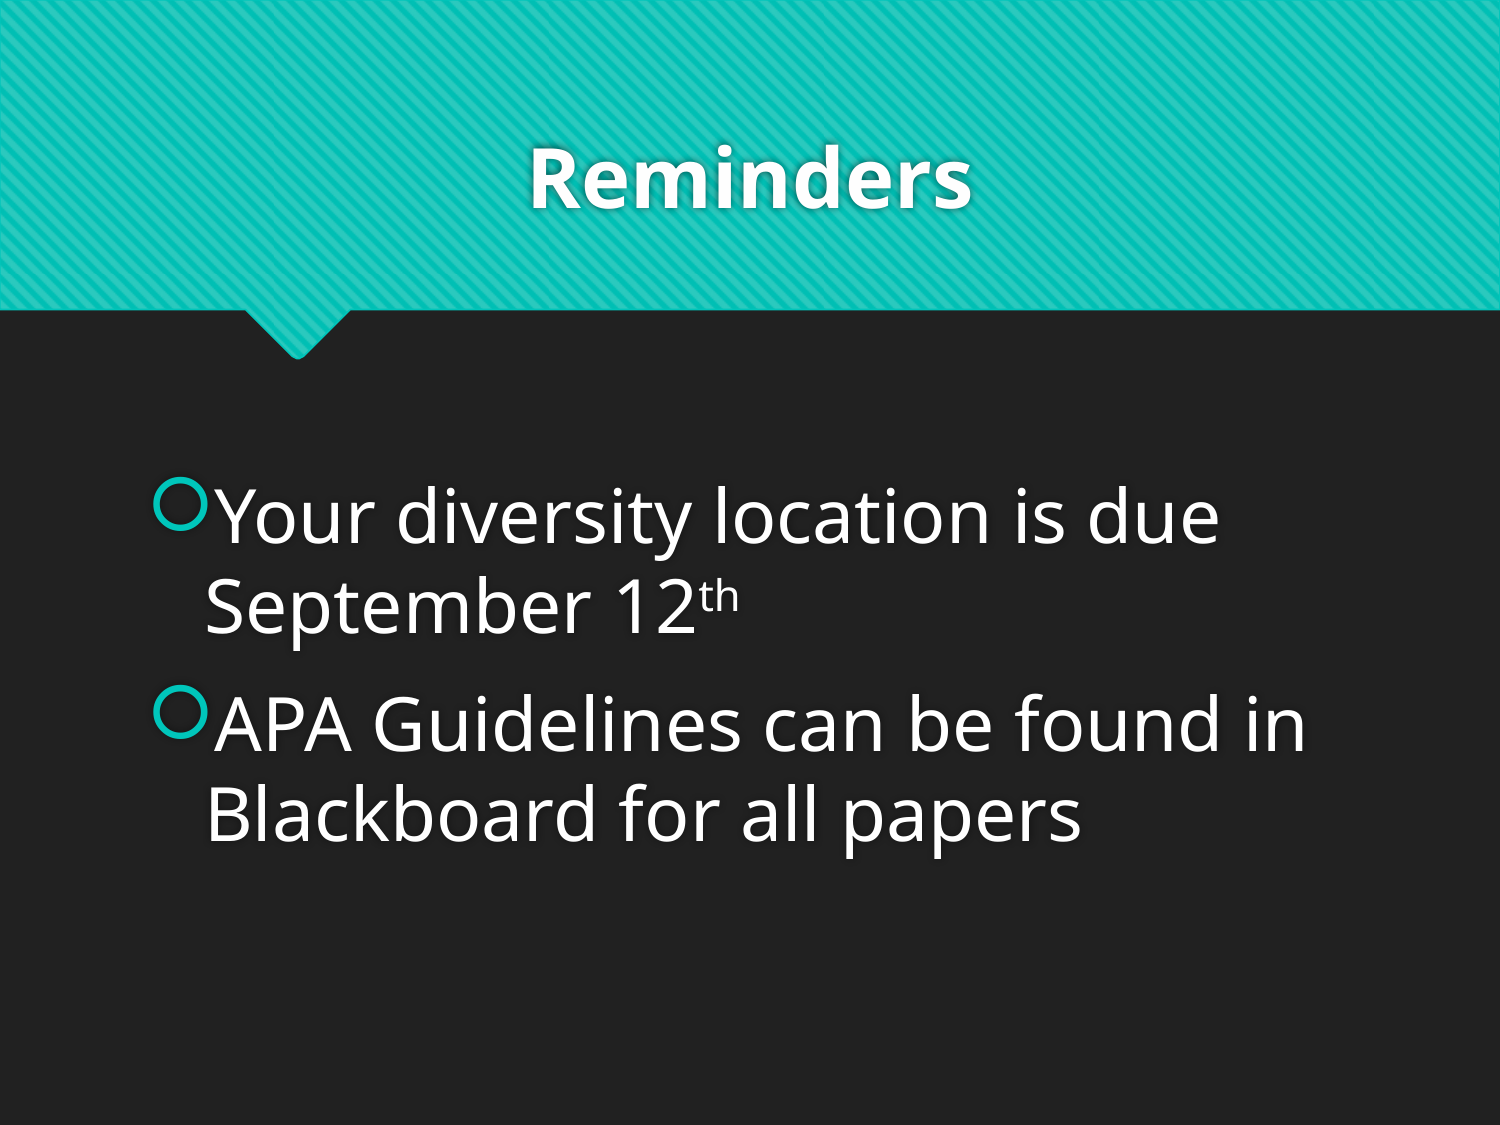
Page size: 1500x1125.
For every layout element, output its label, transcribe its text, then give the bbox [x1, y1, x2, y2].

title Reminders [132, 73, 1368, 233]
list Your diversity location is due September 12th APA Guidelines can be found in Blackboard for all papers [132, 364, 1368, 962]
